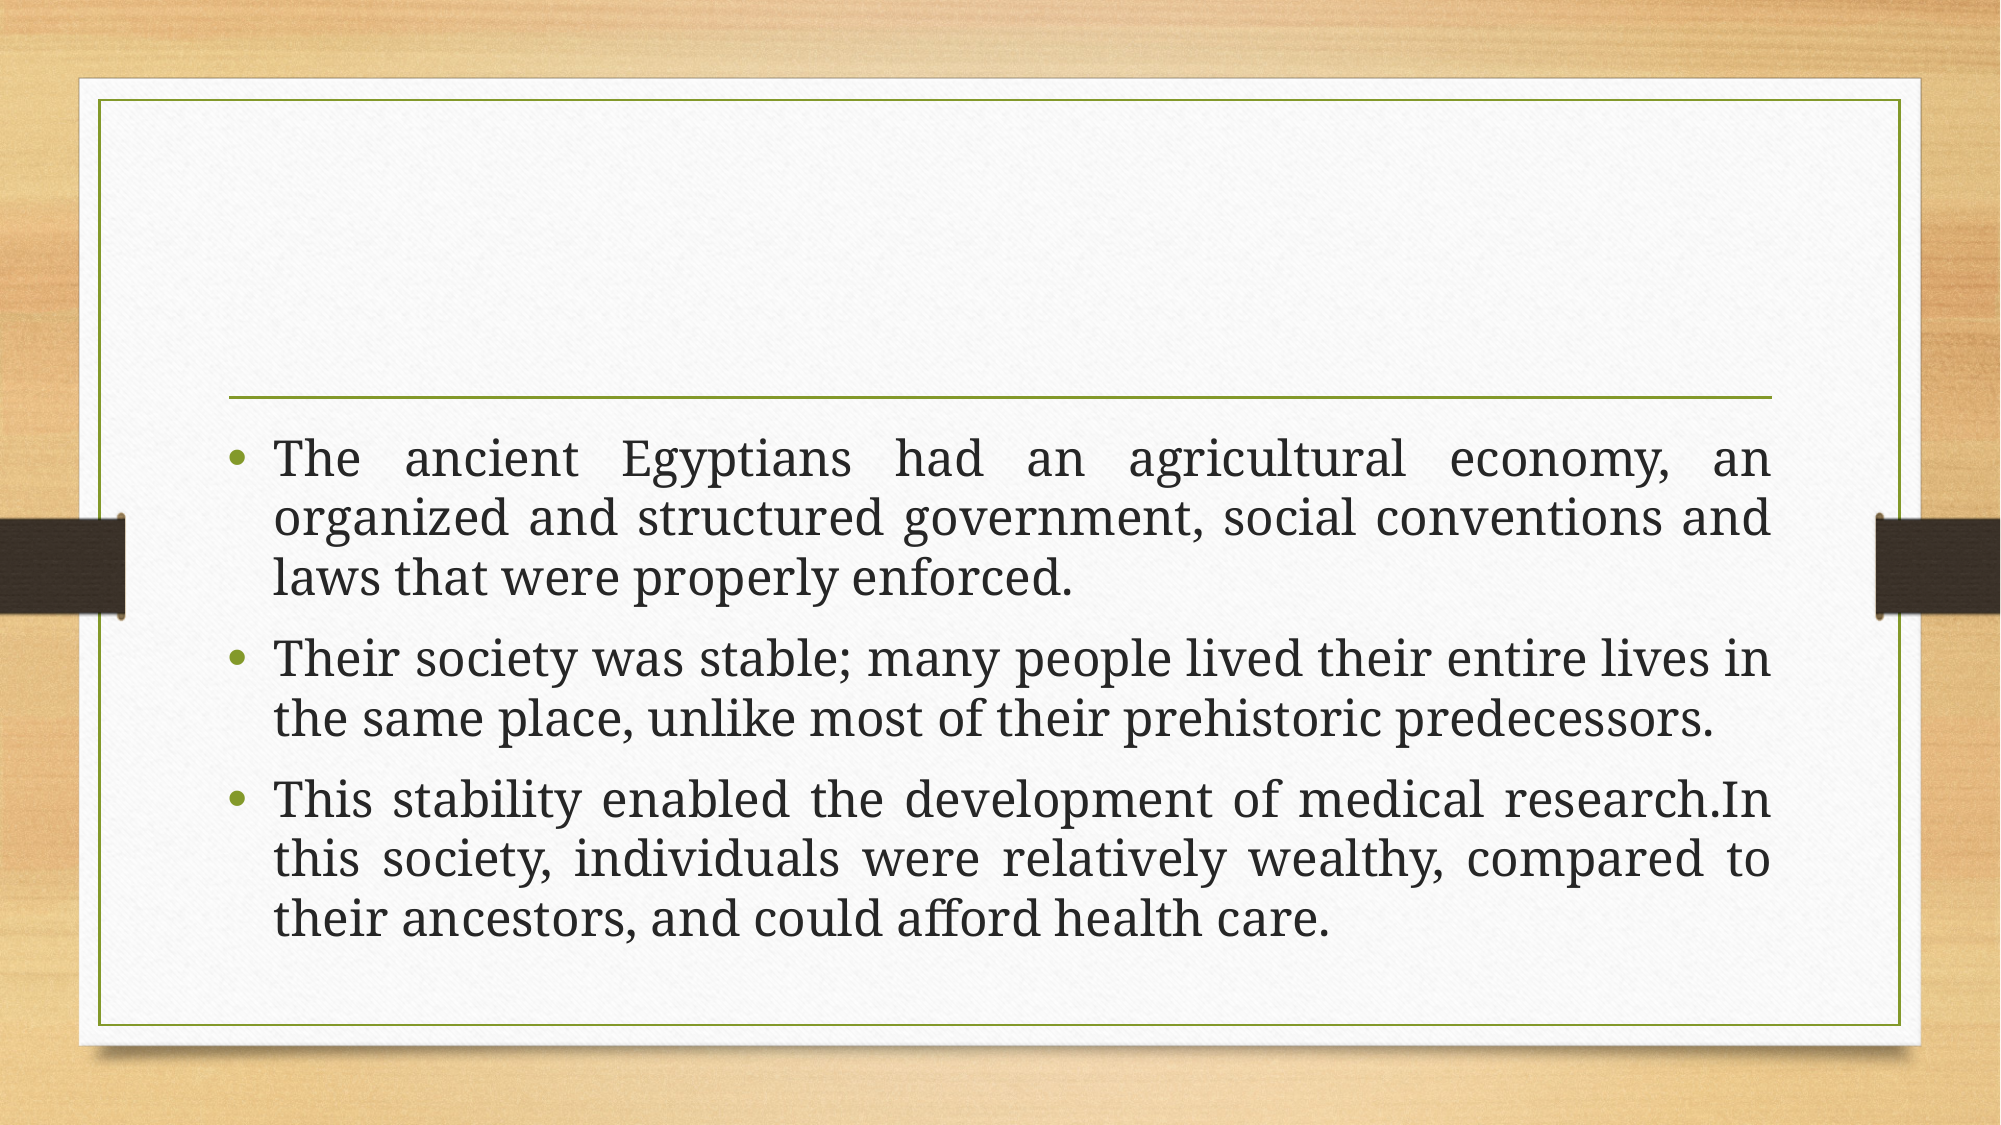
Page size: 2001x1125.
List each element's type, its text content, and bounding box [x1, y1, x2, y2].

picture [0, 0, 2001, 1125]
list The ancient Egyptians had an agricultural economy, an organized and structured government, social conventions and laws that were properly enforced. Their society was stable; many people lived their entire lives in the same place, unlike most of their prehistoric predecessors. This stability enabled the development of medical research.In this society, individuals were relatively wealthy, compared to their ancestors, and could afford health care. [212, 419, 1788, 964]
